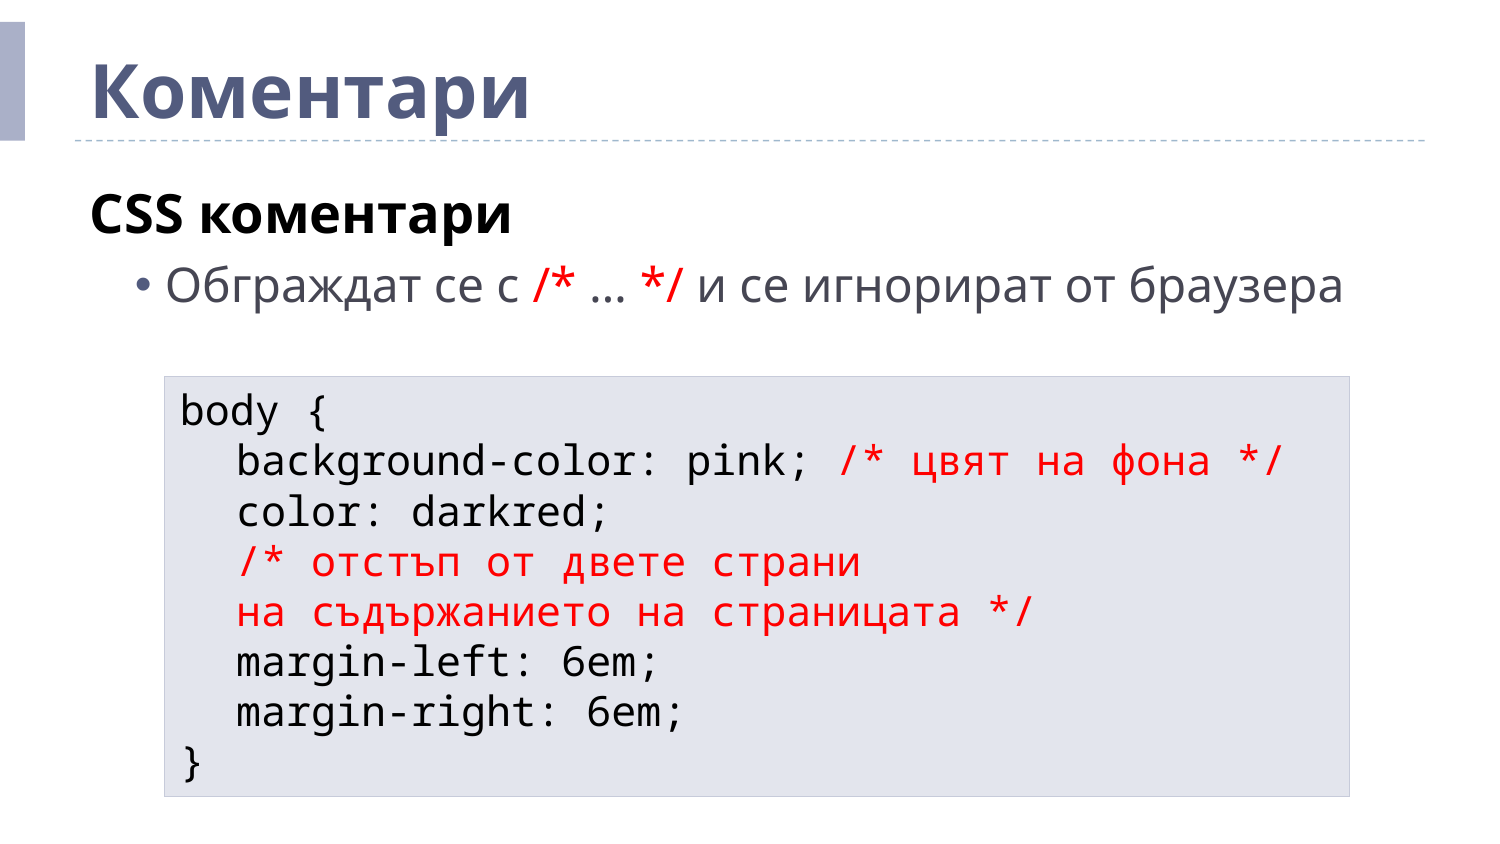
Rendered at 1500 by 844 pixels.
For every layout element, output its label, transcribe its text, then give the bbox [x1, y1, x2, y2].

text_box body { background-color: pink; /* цвят на фона */ color: darkred; /* отстъп от двете страни на съдържанието на страницата */ margin-left: 6em; margin-right: 6em; } [164, 376, 1350, 797]
list CSS коментари Обграждат се с /* … */ и се игнорират от браузера [75, 171, 1475, 835]
title Коментари [75, 18, 1475, 141]
